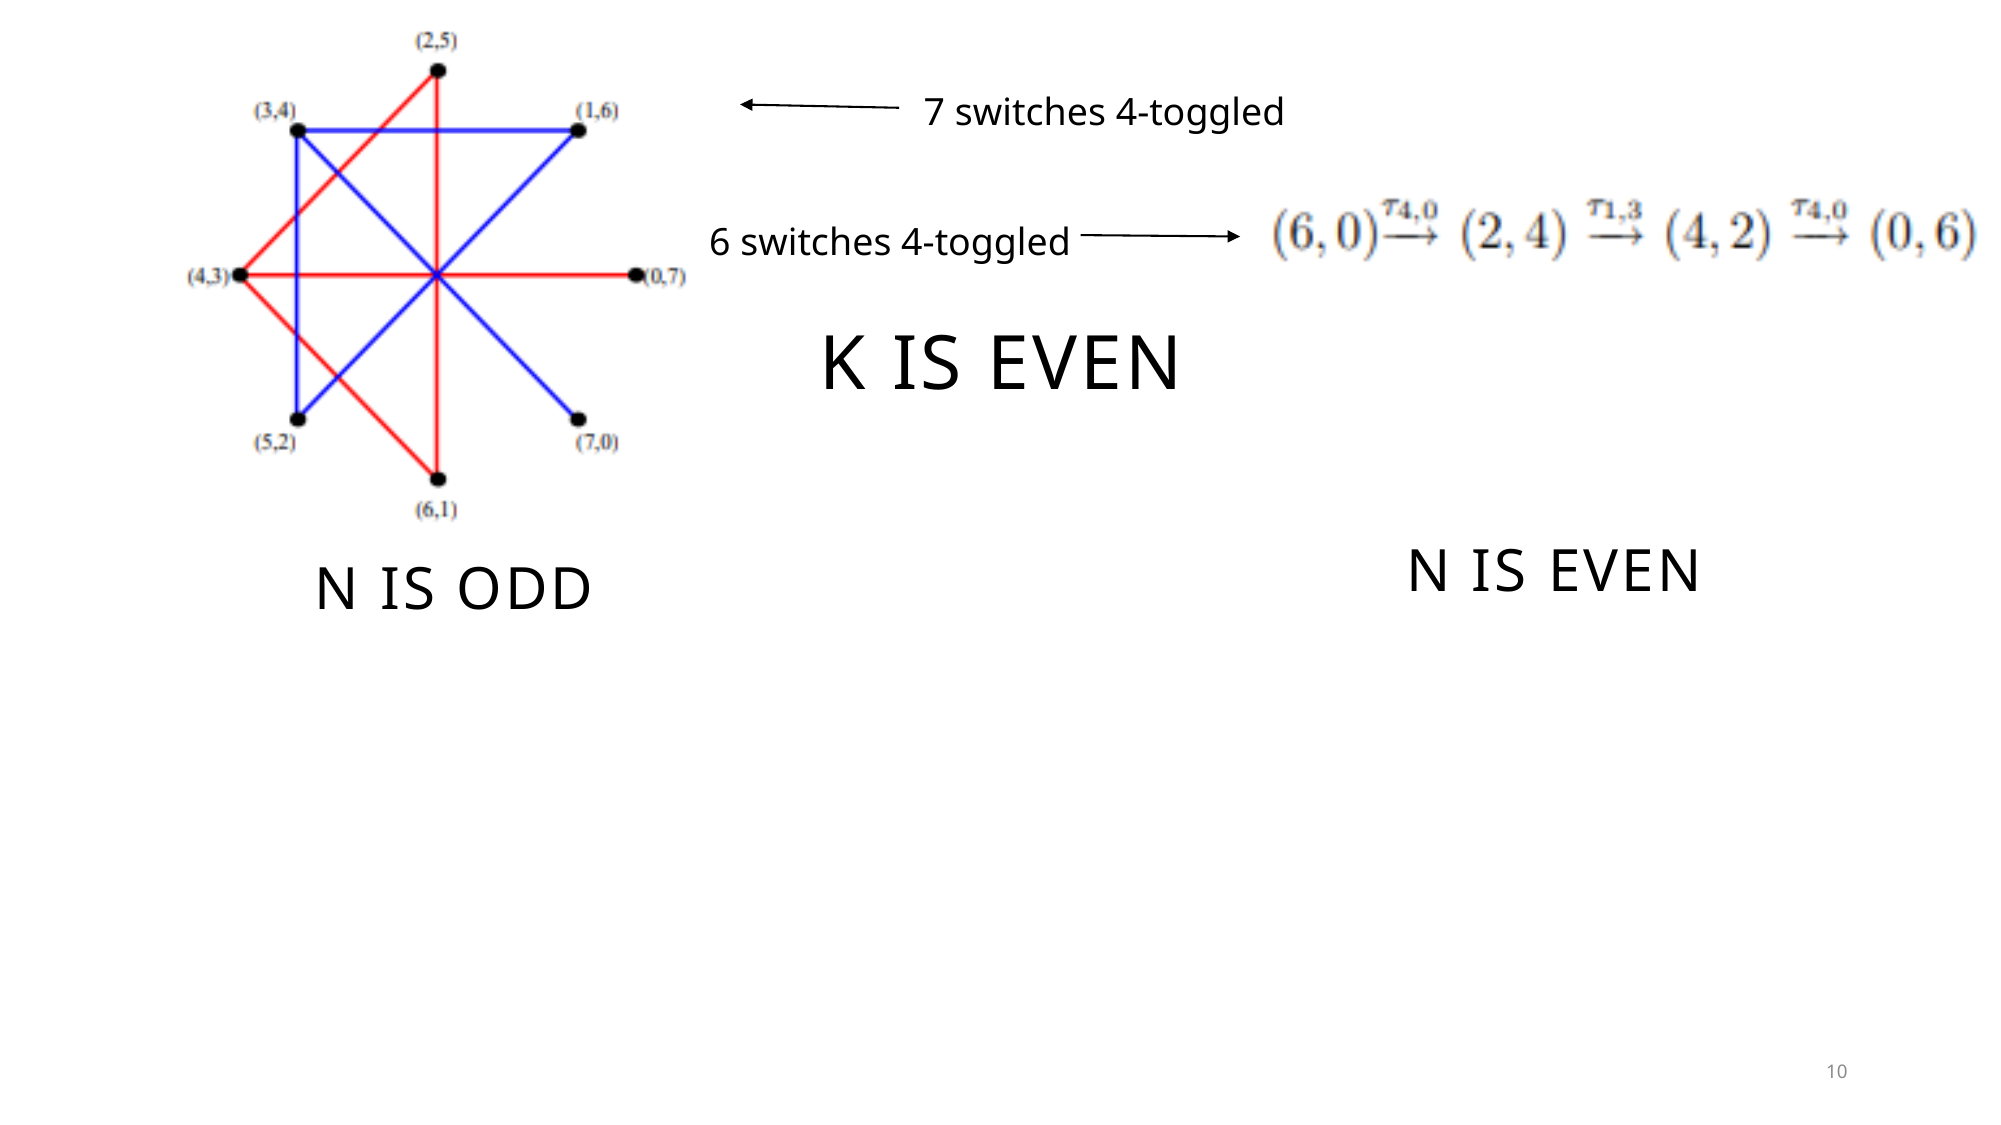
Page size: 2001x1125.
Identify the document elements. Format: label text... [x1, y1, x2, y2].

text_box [739, 104, 899, 108]
text_box 6 switches 4-toggled [694, 210, 1145, 271]
picture [1250, 174, 2000, 298]
picture [184, 7, 694, 533]
slide_number 10 [1412, 1042, 1863, 1103]
text_box K is Even [694, 334, 1456, 413]
text_box 7 switches 4-toggled [908, 80, 1359, 141]
text_box N is Odd [0, 551, 909, 630]
title N is Even [1099, 533, 2000, 613]
